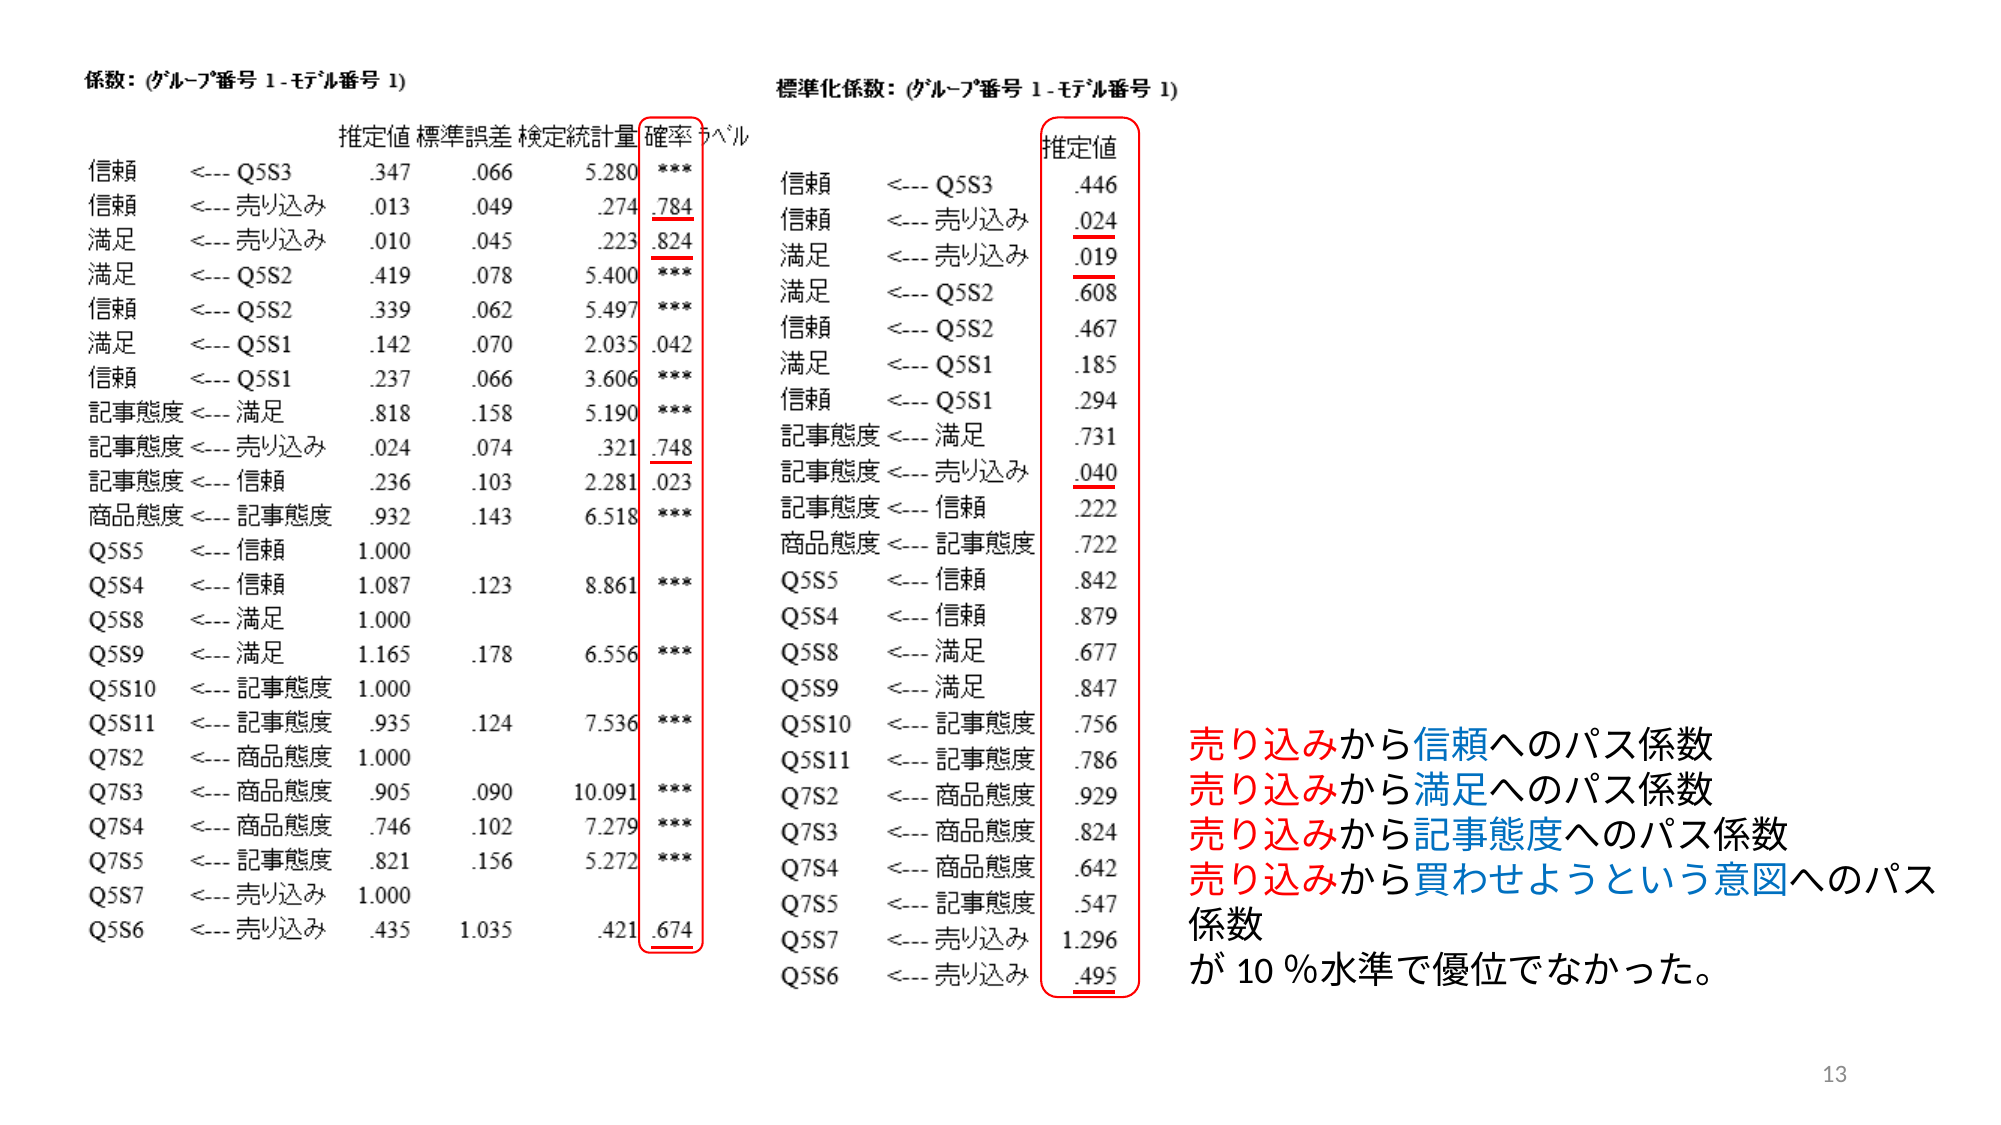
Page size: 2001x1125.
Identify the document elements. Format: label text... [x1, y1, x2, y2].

slide_number 13 [1412, 1042, 1863, 1103]
picture [77, 62, 1204, 998]
text_box 売り込みから信頼へのパス係数 売り込みから満足へのパス係数 売り込みから記事態度へのパス係数 売り込みから買わせようという意図へのパス係数 が10％水準で優位でなかった。 [1204, 713, 1971, 998]
